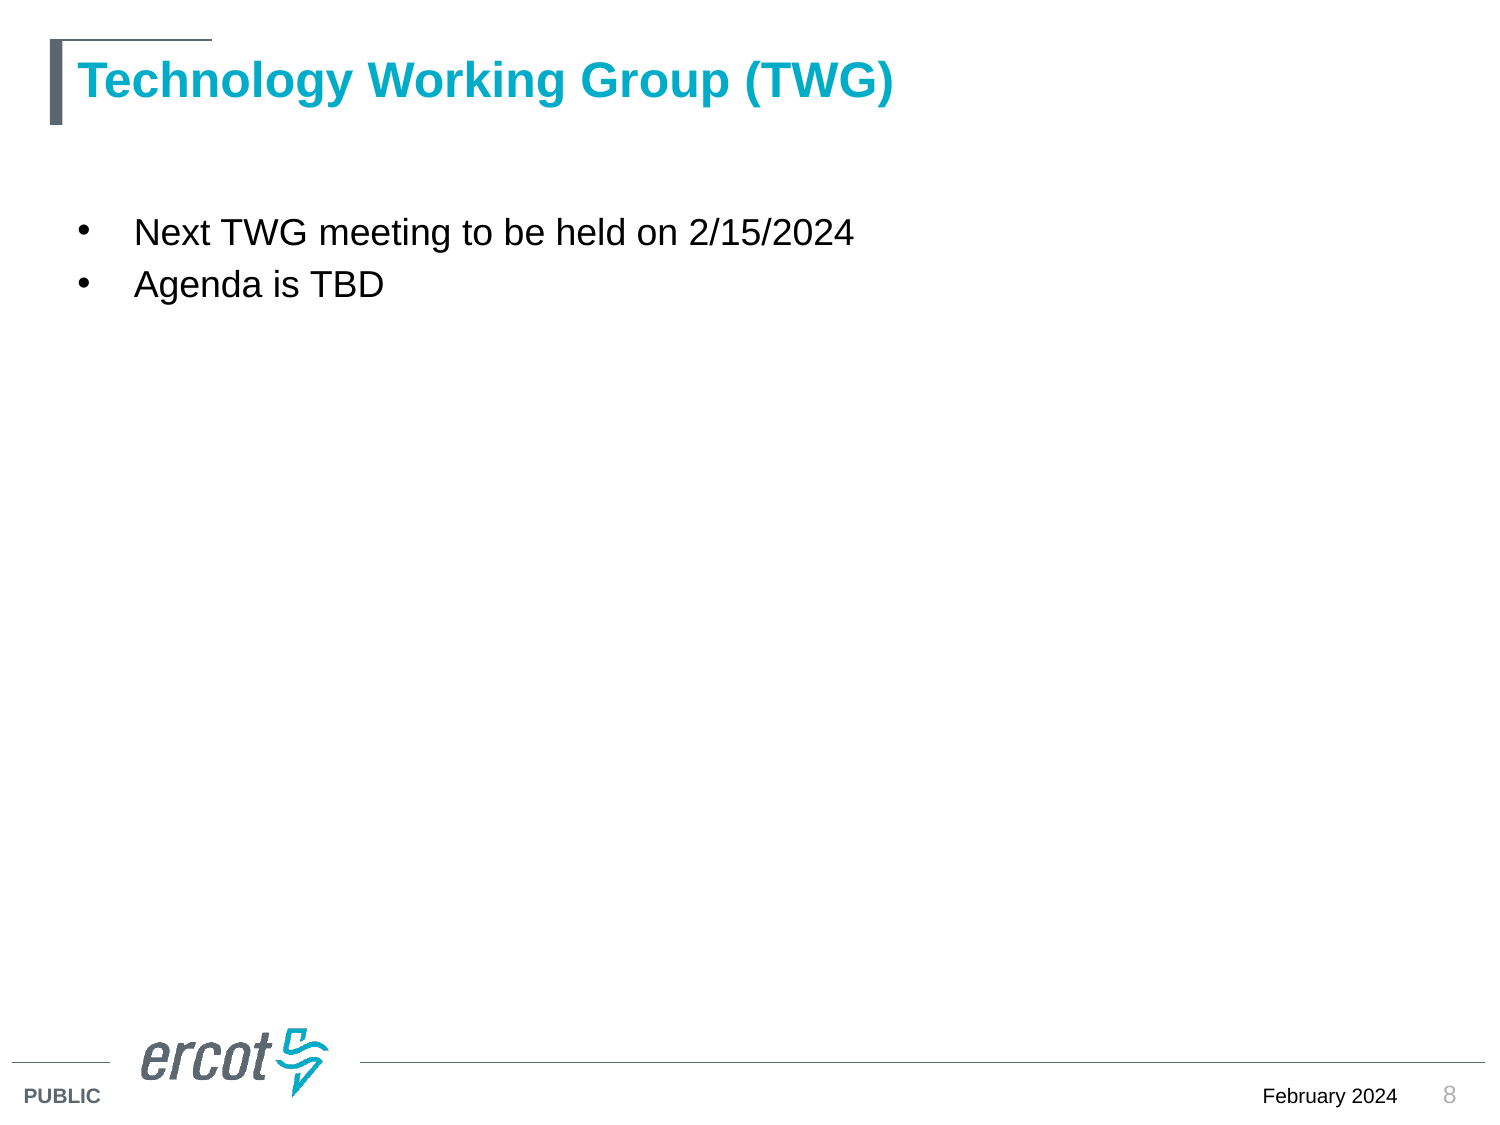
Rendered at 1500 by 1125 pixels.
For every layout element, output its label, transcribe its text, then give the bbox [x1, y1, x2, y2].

picture [137, 1024, 332, 1100]
text_box Next TWG meeting to be held on 2/15/2024 Agenda is TBD [62, 200, 1225, 975]
slide_number 8 [1412, 1076, 1488, 1112]
title Technology Working Group (TWG) [62, 39, 1163, 125]
